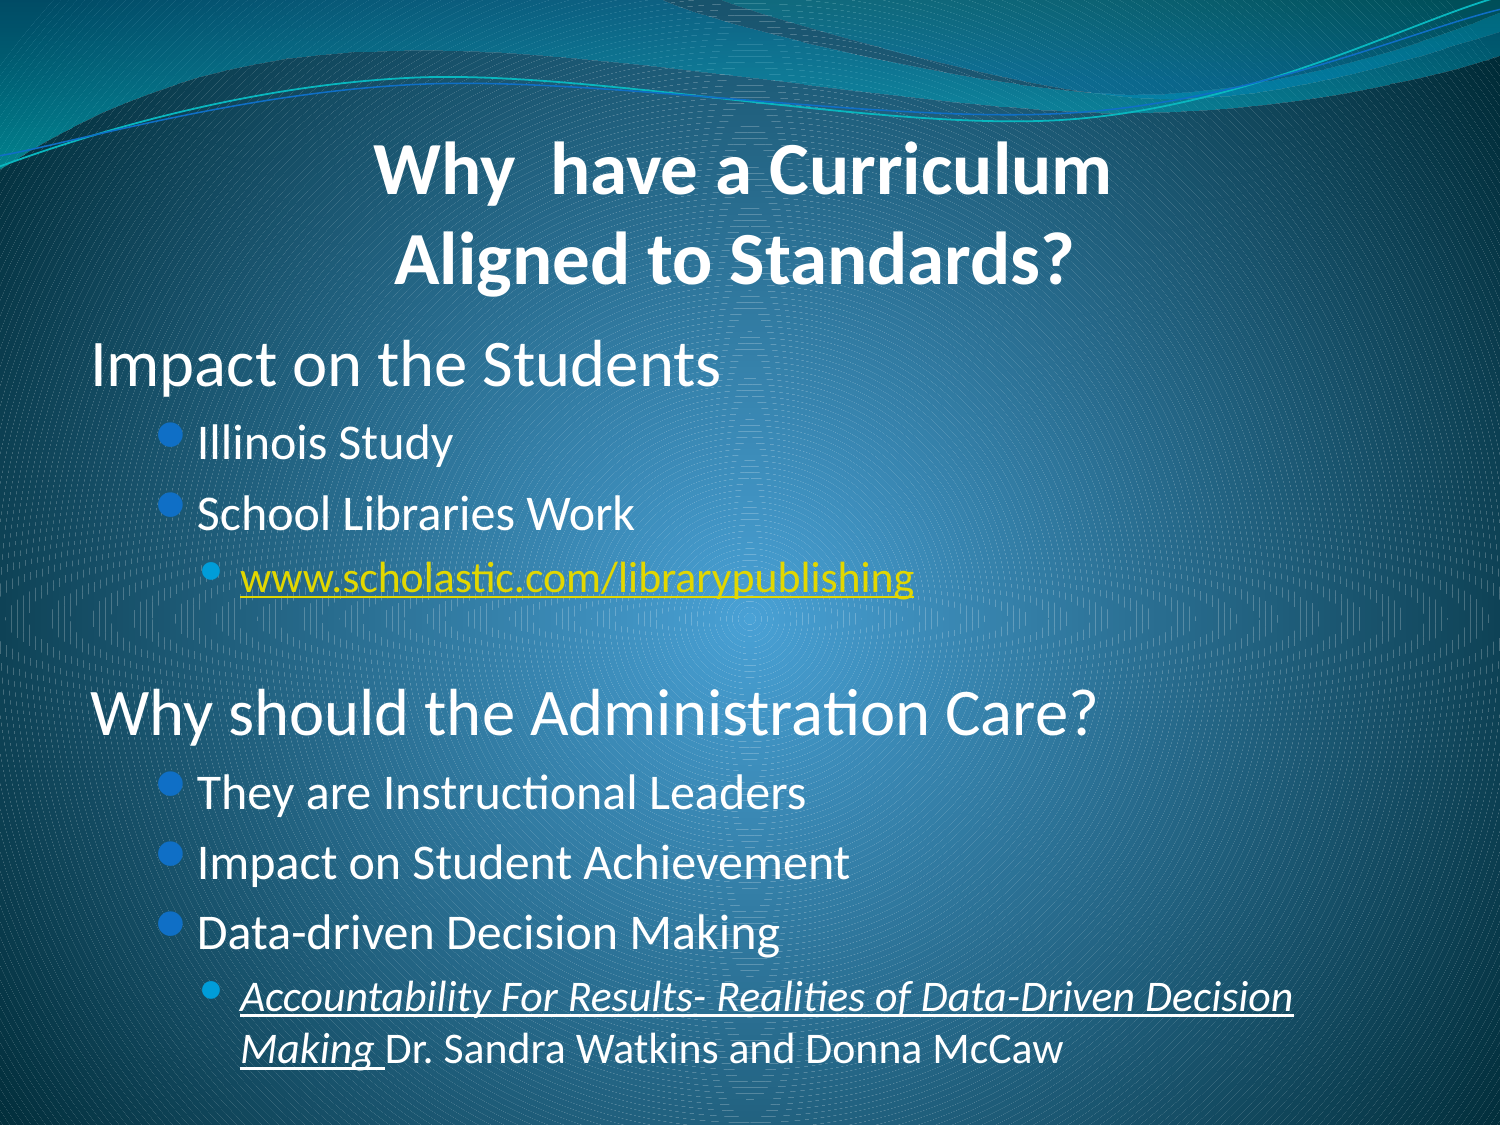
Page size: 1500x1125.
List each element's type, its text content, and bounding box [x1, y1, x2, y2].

list Impact on the Students Illinois Study School Libraries Work www.scholastic.com/librarypublishing Why should the Administration Care? They are Instructional Leaders Impact on Student Achievement Data-driven Decision Making Accountability For Results- Realities of Data-Driven Decision Making Dr. Sandra Watkins and Donna McCaw [74, 312, 1426, 1125]
text_box Why have a Curriculum Aligned to Standards? [24, 112, 1463, 308]
